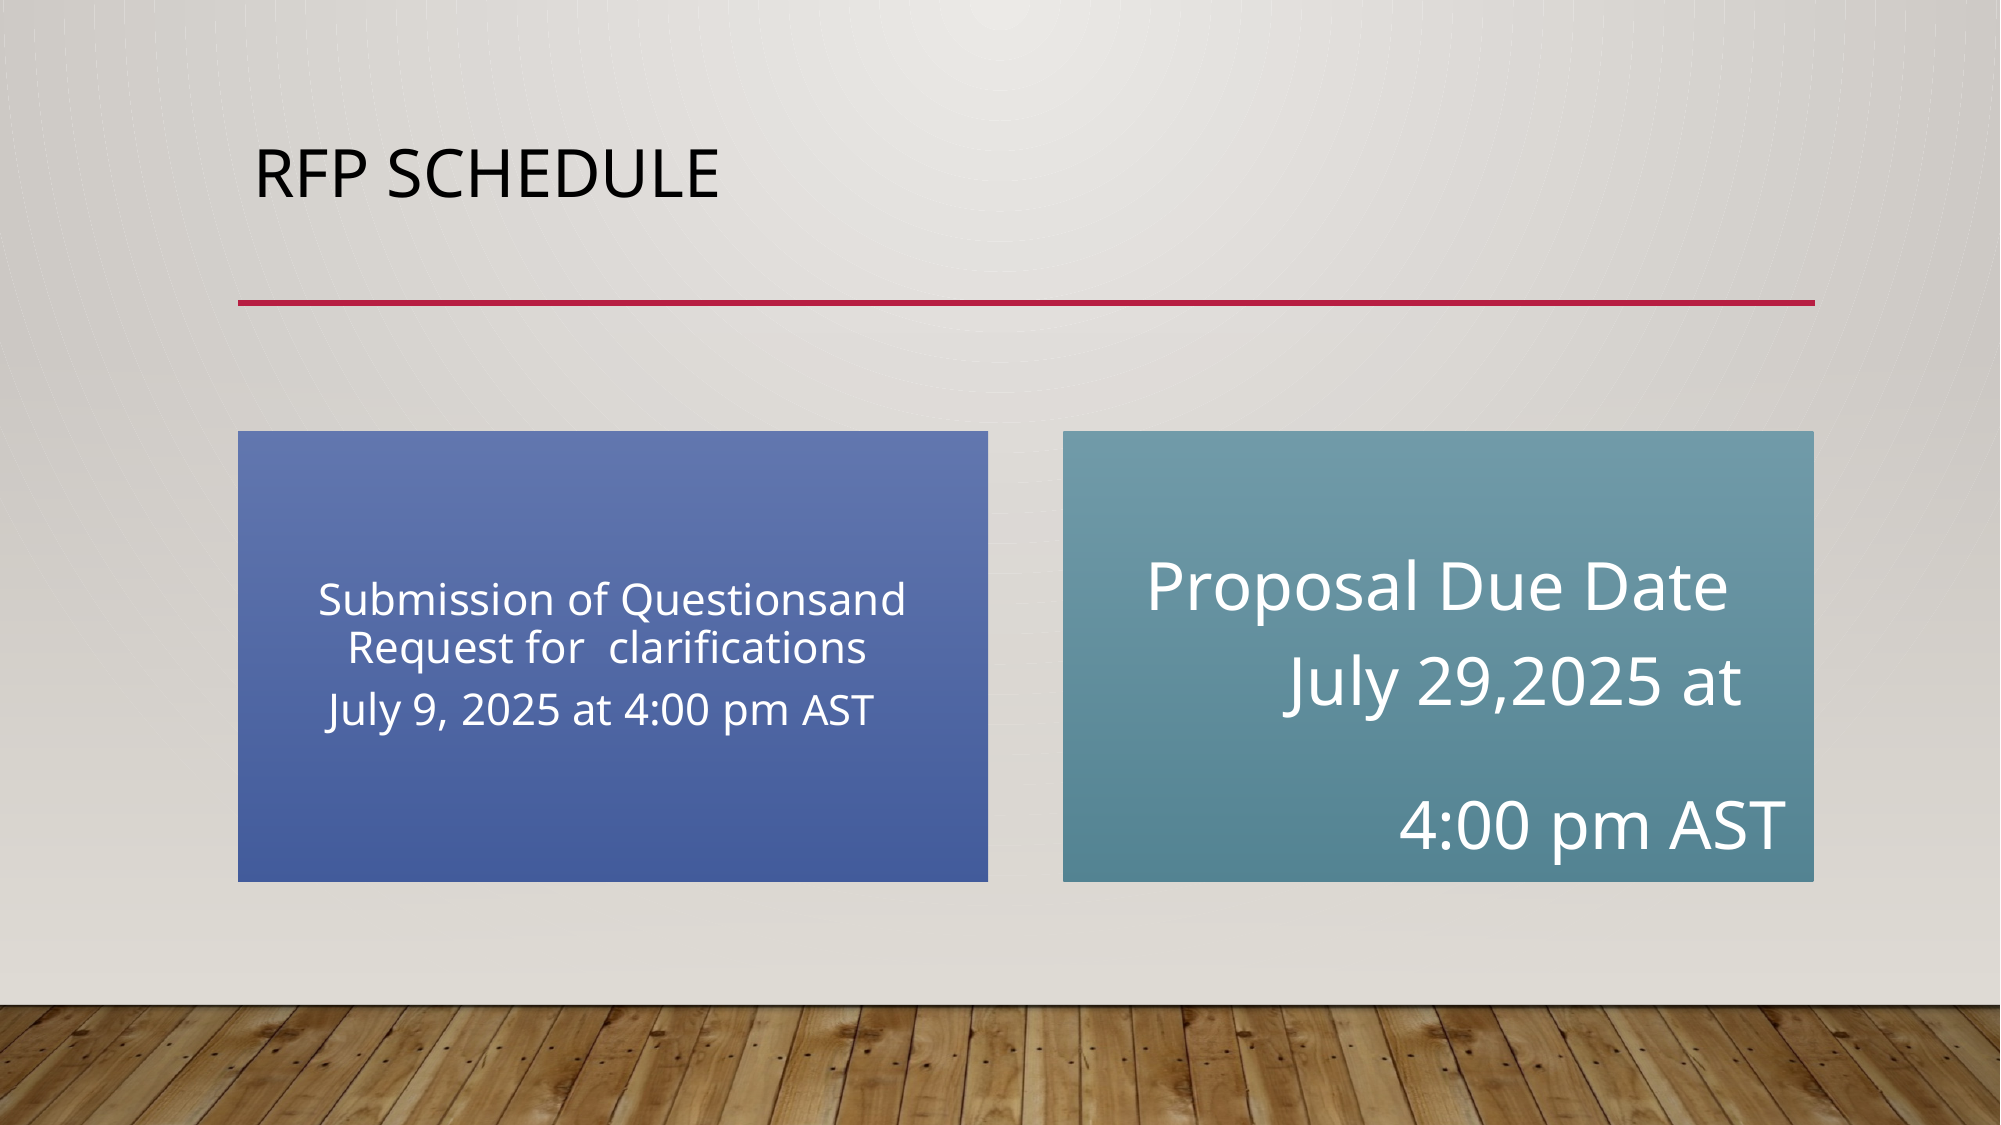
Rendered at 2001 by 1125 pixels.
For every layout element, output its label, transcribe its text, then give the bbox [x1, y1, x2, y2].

title RFP SCHEDULE [238, 131, 1814, 305]
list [237, 383, 1814, 930]
picture [0, 1005, 2000, 1125]
